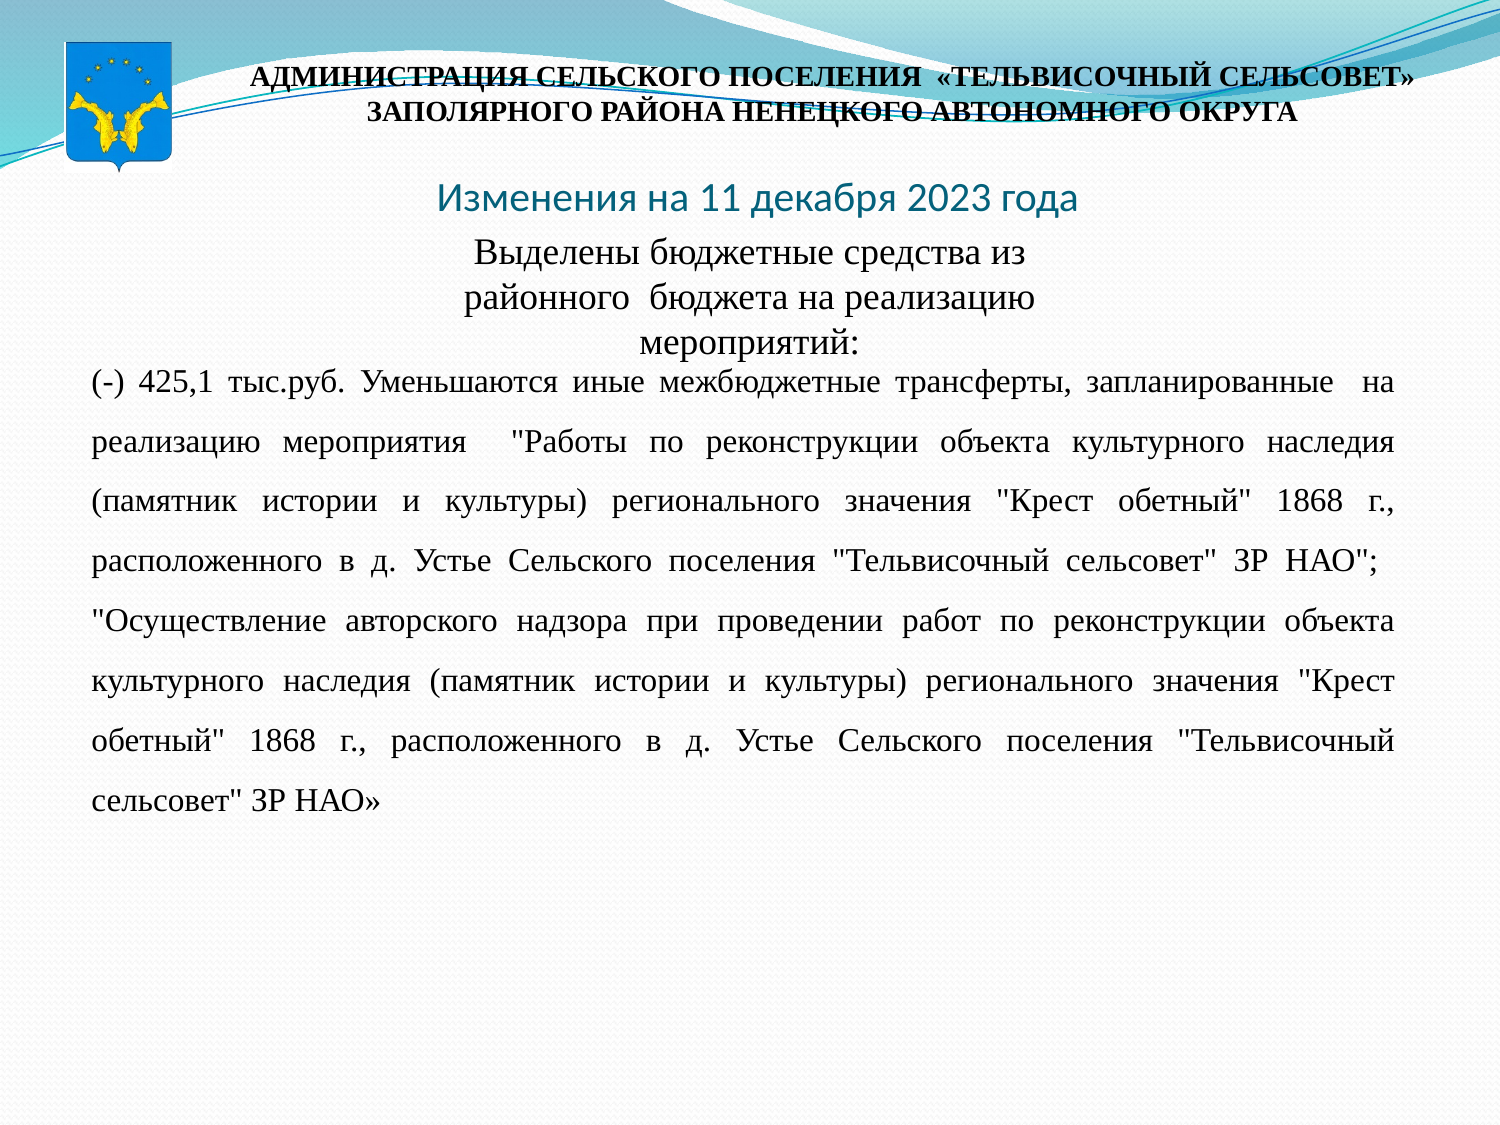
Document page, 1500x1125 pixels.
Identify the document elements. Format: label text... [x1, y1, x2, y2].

text_box (-) 425,1 тыс.руб. Уменьшаются иные межбюджетные трансферты, запланированные на реализацию мероприятия "Работы по реконструкции объекта культурного наследия (памятник истории и культуры) регионального значения "Крест обетный" 1868 г., расположенного в д. Устье Сельского поселения "Тельвисочный сельсовет" ЗР НАО"; "Осуществление авторского надзора при проведении работ по реконструкции объекта культурного наследия (памятник истории и культуры) регионального значения "Крест обетный" 1868 г., расположенного в д. Устье Сельского поселения "Тельвисочный сельсовет" ЗР НАО» [76, 231, 1412, 896]
picture [64, 42, 172, 173]
text_box Выделены бюджетные средства из районного бюджета на реализацию мероприятий: [374, 219, 1125, 370]
title Изменения на 11 декабря 2023 года [76, 160, 1440, 220]
text_box АДМИНИСТРАЦИЯ СЕЛЬСКОГО ПОСЕЛЕНИЯ «ТЕЛЬВИСОЧНЫЙ СЕЛЬСОВЕТ» ЗАПОЛЯРНОГО РАЙОНА НЕНЕЦКОГО АВТОНОМНОГО ОКРУГА [206, 49, 1459, 135]
